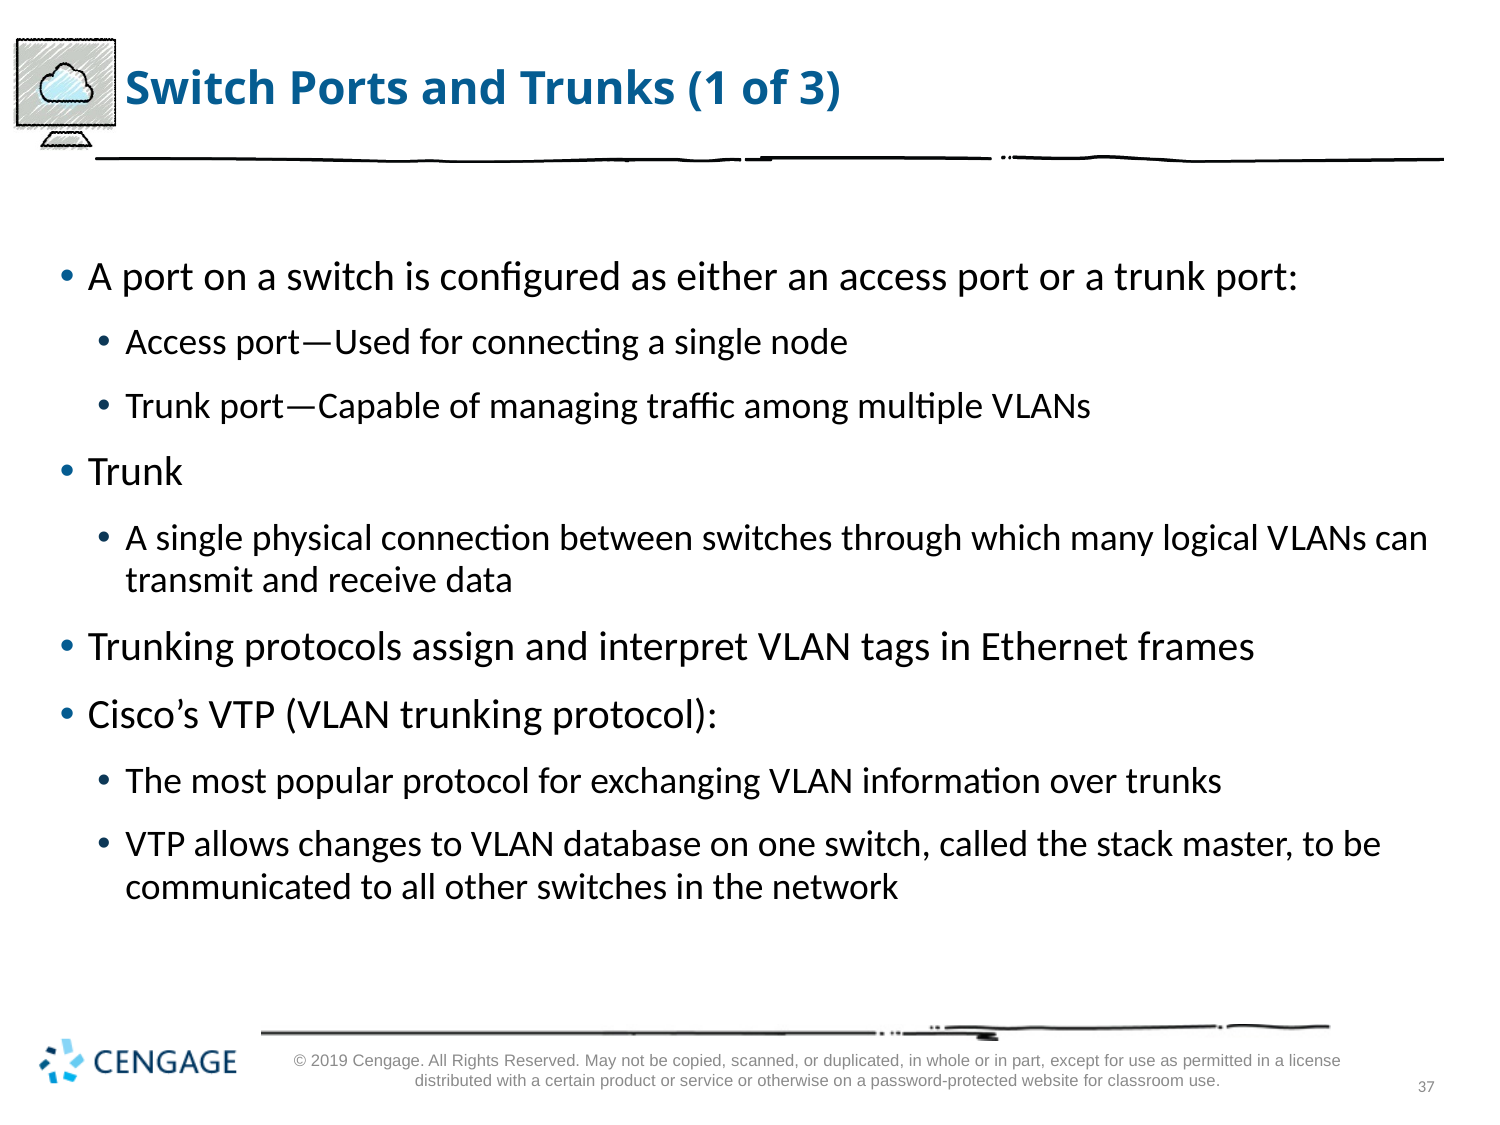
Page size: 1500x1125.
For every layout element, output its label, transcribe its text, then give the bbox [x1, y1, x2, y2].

title Switch Ports and Trunks (1 of 3) [125, 66, 1442, 116]
picture [19, 1025, 249, 1096]
picture [261, 1024, 1331, 1041]
list A port on a switch is configured as either an access port or a trunk port: Access port—Used for connecting a single node Trunk port—Capable of managing traffic among multiple V LANs Trunk A single physical connection between switches through which many logical V LANs can transmit and receive data Trunking protocols assign and interpret V LAN tags in Ethernet frames Cisco’s V T P (V LAN trunking protocol): The most popular protocol for exchanging V LAN information over trunks V T P allows changes to V LAN database on one switch, called the stack master, to be communicated to all other switches in the network [59, 252, 1441, 915]
picture [13, 36, 117, 151]
picture [95, 155, 1444, 163]
footer © 2019 Cengage. All Rights Reserved. May not be copied, scanned, or duplicated, in whole or in part, except for use as permitted in a license distributed with a certain product or service or otherwise on a password-protected website for classroom use. [262, 1050, 1375, 1091]
